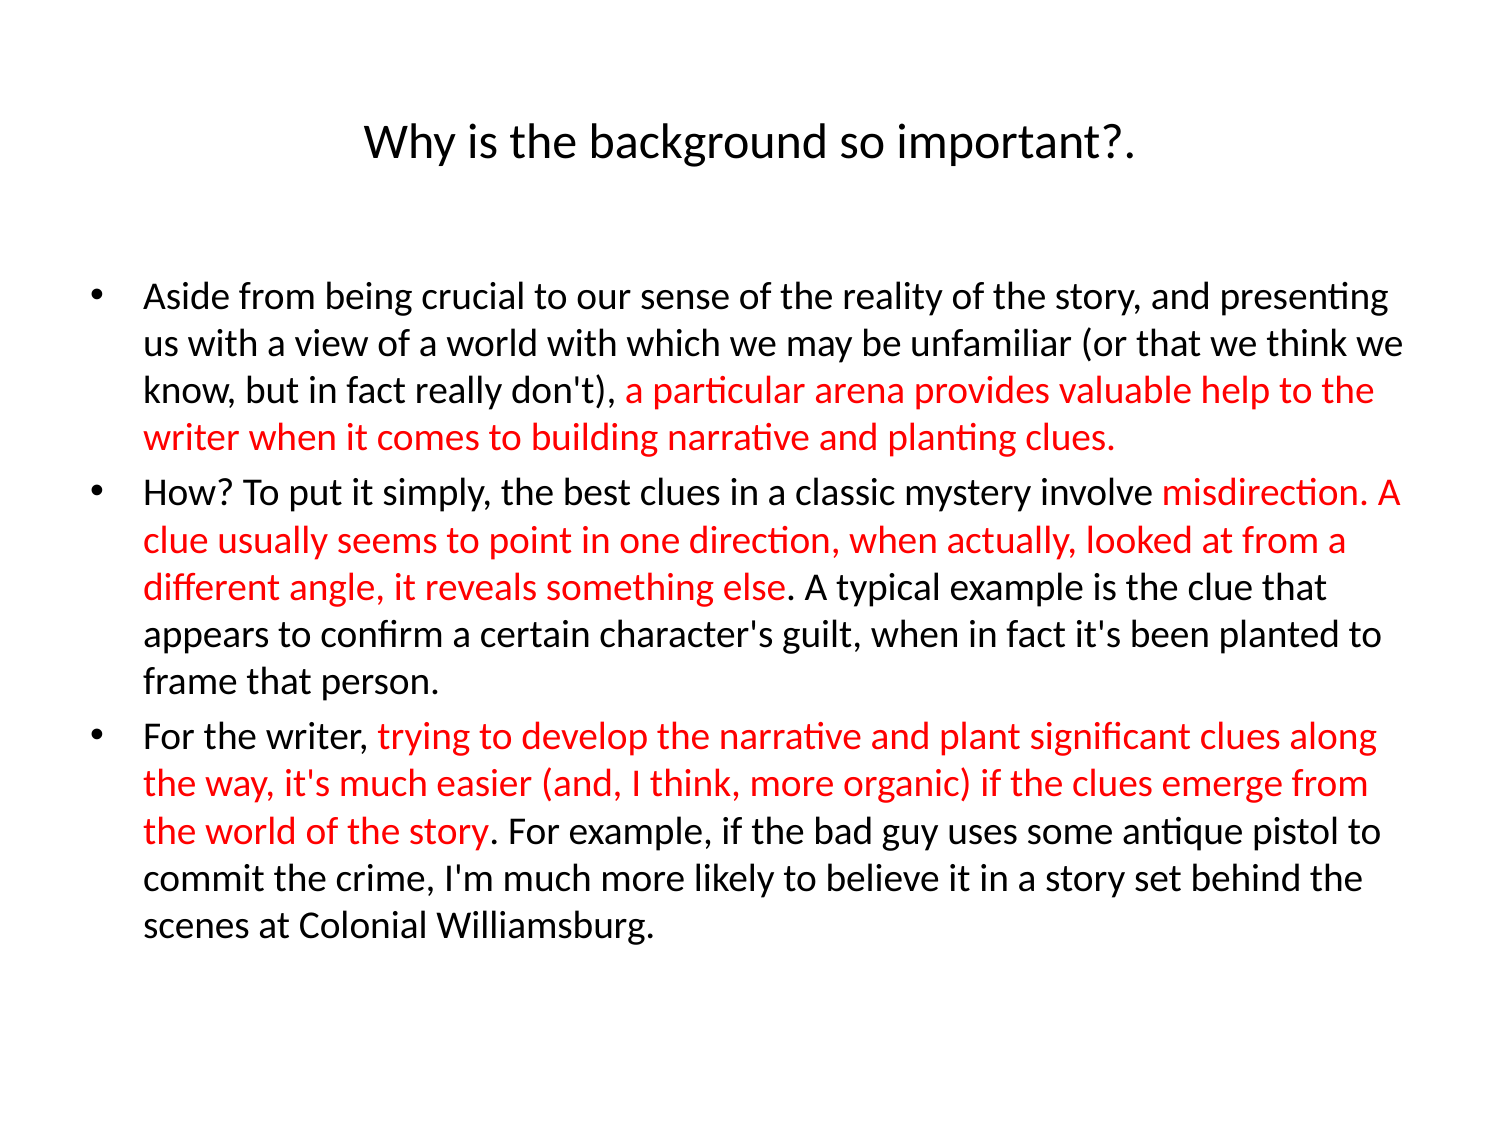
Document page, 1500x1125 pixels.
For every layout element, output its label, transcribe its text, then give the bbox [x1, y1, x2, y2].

list Aside from being crucial to our sense of the reality of the story, and presenting us with a view of a world with which we may be unfamiliar (or that we think we know, but in fact really don't), a particular arena provides valuable help to the writer when it comes to building narrative and planting clues. How? To put it simply, the best clues in a classic mystery involve misdirection. A clue usually seems to point in one direction, when actually, looked at from a different angle, it reveals something else. A typical example is the clue that appears to confirm a certain character's guilt, when in fact it's been planted to frame that person. For the writer, trying to develop the narrative and plant significant clues along the way, it's much easier (and, I think, more organic) if the clues emerge from the world of the story. For example, if the bad guy uses some antique pistol to commit the crime, I'm much more likely to believe it in a story set behind the scenes at Colonial Williamsburg. [75, 262, 1425, 1005]
title Why is the background so important?. [75, 45, 1425, 233]
